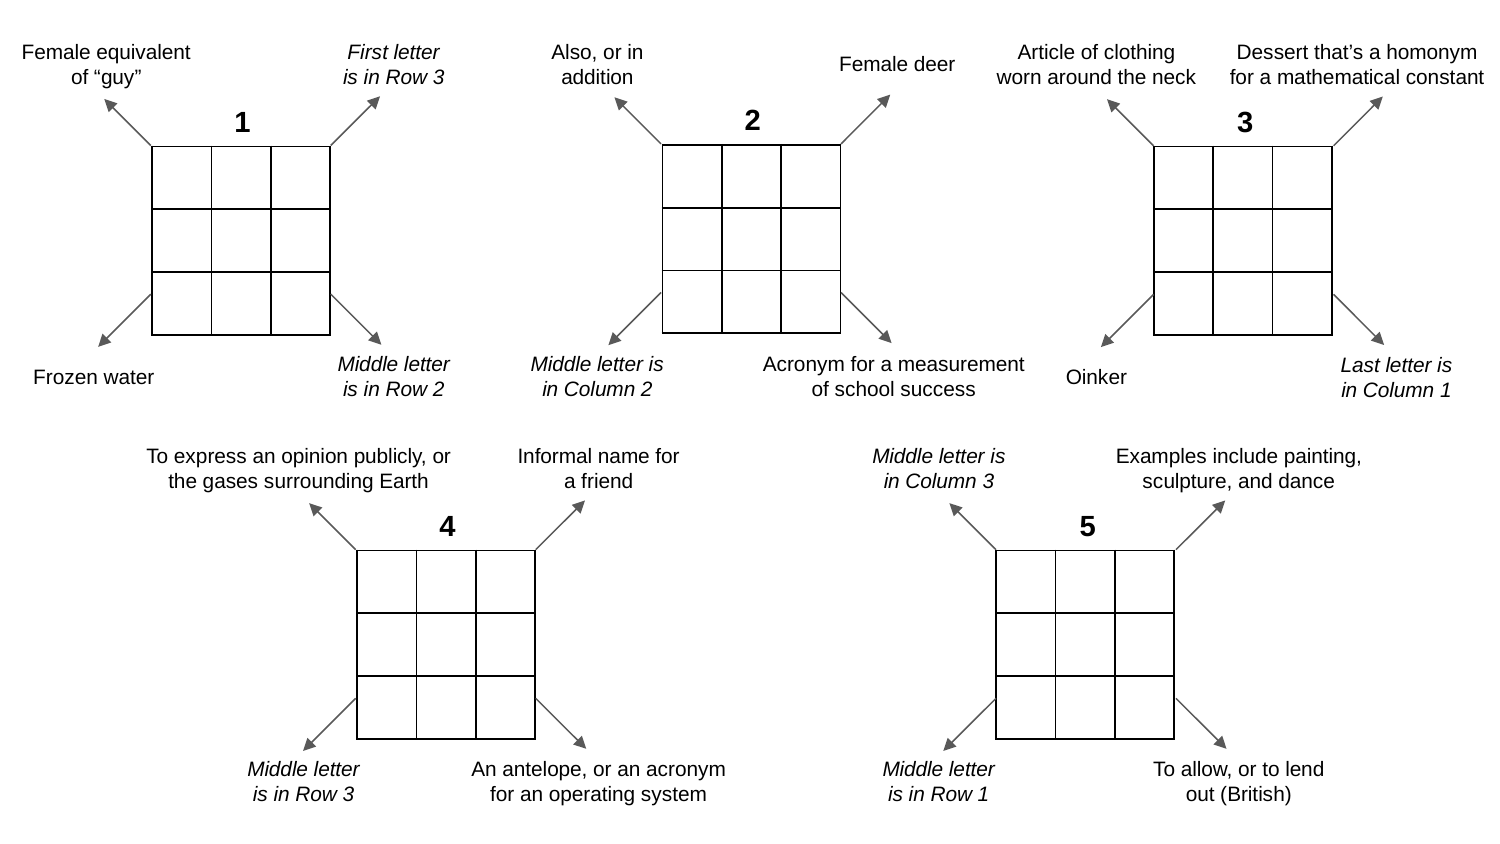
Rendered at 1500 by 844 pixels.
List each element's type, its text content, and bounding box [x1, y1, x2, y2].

table_cell [153, 210, 211, 271]
table_cell [1056, 614, 1114, 675]
table_header [1155, 147, 1212, 208]
table_header [272, 147, 329, 208]
table_header [212, 147, 270, 208]
table_cell [272, 273, 329, 334]
text_box Female deer [808, 30, 978, 97]
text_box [97, 293, 152, 347]
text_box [614, 97, 662, 145]
text_box Female equivalent of “guy” [0, 30, 212, 97]
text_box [302, 698, 356, 752]
table_cell [1273, 210, 1331, 271]
table_cell [358, 614, 416, 675]
text_box Article of clothing worn around the neck [978, 30, 1214, 97]
table_header [417, 551, 475, 612]
table_cell [1056, 677, 1114, 738]
table_header [997, 551, 1055, 612]
text_box To express an opinion publicly, or the gases surrounding Earth [125, 434, 473, 501]
table_cell [477, 677, 534, 738]
table_cell [1214, 273, 1272, 334]
table_cell [663, 209, 721, 270]
table_cell [723, 271, 780, 332]
table_header [153, 147, 211, 208]
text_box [840, 94, 891, 145]
text_box 5 [1049, 506, 1126, 543]
table_header [1214, 147, 1272, 208]
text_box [103, 98, 151, 146]
text_box 1 [204, 102, 281, 139]
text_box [330, 96, 381, 146]
table_cell [663, 271, 721, 332]
table_header [358, 551, 416, 612]
table_header [782, 146, 840, 207]
table_cell [417, 614, 475, 675]
text_box Middle letter is in Row 1 [858, 747, 1019, 813]
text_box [1106, 98, 1154, 146]
text_box 2 [714, 100, 791, 137]
table_cell [1155, 210, 1212, 271]
table_cell [212, 210, 270, 271]
table_cell [212, 273, 270, 334]
table_cell [1116, 677, 1173, 738]
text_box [608, 292, 662, 346]
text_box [308, 502, 356, 550]
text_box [535, 500, 586, 550]
text_box Oinker [996, 343, 1197, 410]
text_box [1175, 500, 1226, 550]
table_cell [272, 210, 329, 271]
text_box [1333, 96, 1383, 147]
text_box Middle letter is in Row 2 [313, 342, 474, 409]
table_header [663, 146, 721, 207]
table_cell [782, 271, 840, 332]
text_box Informal name for a friend [498, 434, 699, 501]
table_cell [723, 209, 780, 270]
table_cell [1273, 273, 1331, 334]
table_cell [1214, 210, 1272, 271]
text_box Middle letter is in Column 2 [514, 342, 681, 409]
text_box 4 [409, 506, 486, 543]
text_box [840, 292, 892, 344]
table_header [1273, 147, 1331, 208]
text_box Also, or in addition [497, 30, 698, 97]
table_cell [1155, 273, 1212, 334]
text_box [1100, 294, 1154, 348]
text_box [1333, 294, 1385, 346]
text_box First letter is in Row 3 [326, 30, 461, 97]
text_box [1175, 698, 1227, 750]
text_box Last letter is in Column 1 [1321, 343, 1472, 410]
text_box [943, 698, 997, 752]
table_cell [997, 614, 1055, 675]
table_cell [782, 209, 840, 270]
text_box Dessert that’s a homonym for a mathematical constant [1214, 30, 1500, 97]
table_cell [1116, 614, 1173, 675]
text_box An antelope, or an acronym for an operating system [450, 747, 747, 813]
table_cell [153, 273, 211, 334]
text_box Examples include painting, sculpture, and dance [1087, 434, 1391, 501]
table_header [1116, 551, 1173, 612]
table_header [1056, 551, 1114, 612]
text_box Middle letter is in Row 3 [223, 747, 384, 813]
text_box Middle letter is in Column 3 [849, 434, 1028, 501]
table_cell [997, 677, 1055, 738]
text_box To allow, or to lend out (British) [1124, 747, 1354, 813]
text_box Frozen water [13, 342, 174, 409]
table_cell [358, 677, 416, 738]
text_box Acronym for a measurement of school success [745, 342, 1042, 409]
table_header [477, 551, 534, 612]
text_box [949, 502, 997, 550]
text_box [330, 293, 382, 345]
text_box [535, 698, 587, 750]
table_cell [417, 677, 475, 738]
text_box 3 [1165, 102, 1326, 139]
table_header [723, 146, 780, 207]
table_cell [477, 614, 534, 675]
